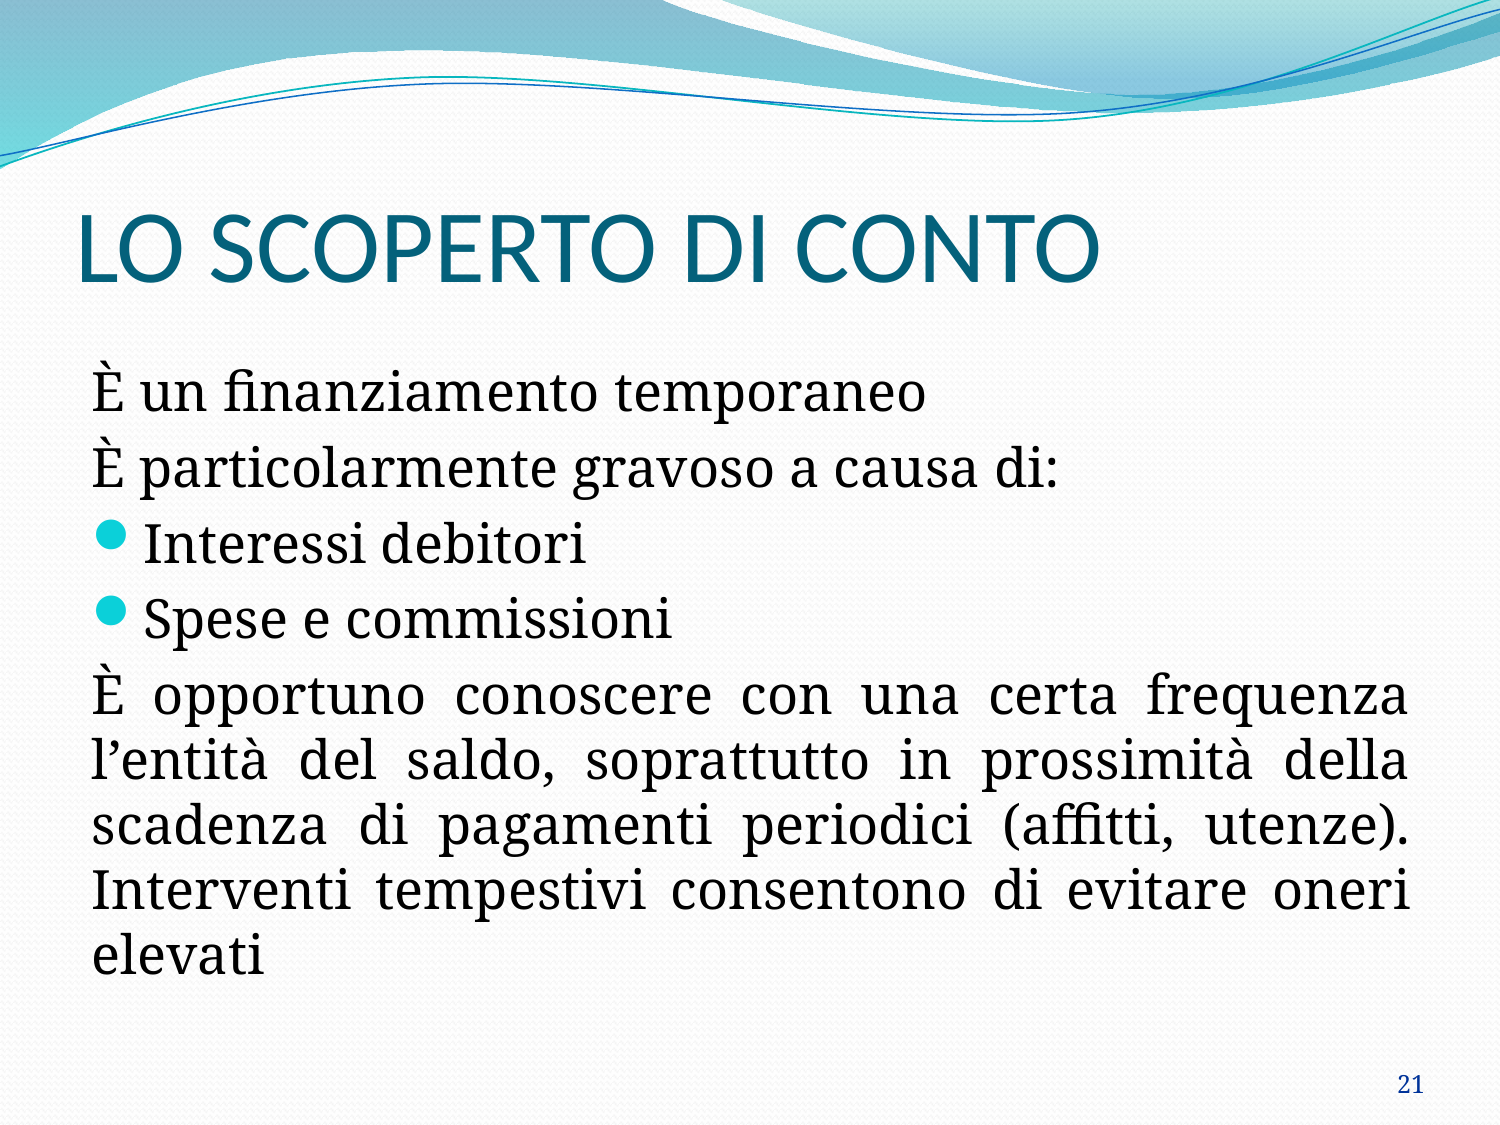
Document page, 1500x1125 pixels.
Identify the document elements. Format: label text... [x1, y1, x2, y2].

slide_number 21 [1299, 1042, 1425, 1103]
title LO SCOPERTO DI CONTO [75, 115, 1425, 304]
list È un finanziamento temporaneo È particolarmente gravoso a causa di: Interessi debitori Spese e commissioni È opportuno conoscere con una certa frequenza l’entità del saldo, soprattutto in prossimità della scadenza di pagamenti periodici (affitti, utenze). Interventi tempestivi consentono di evitare oneri elevati [76, 349, 1427, 940]
